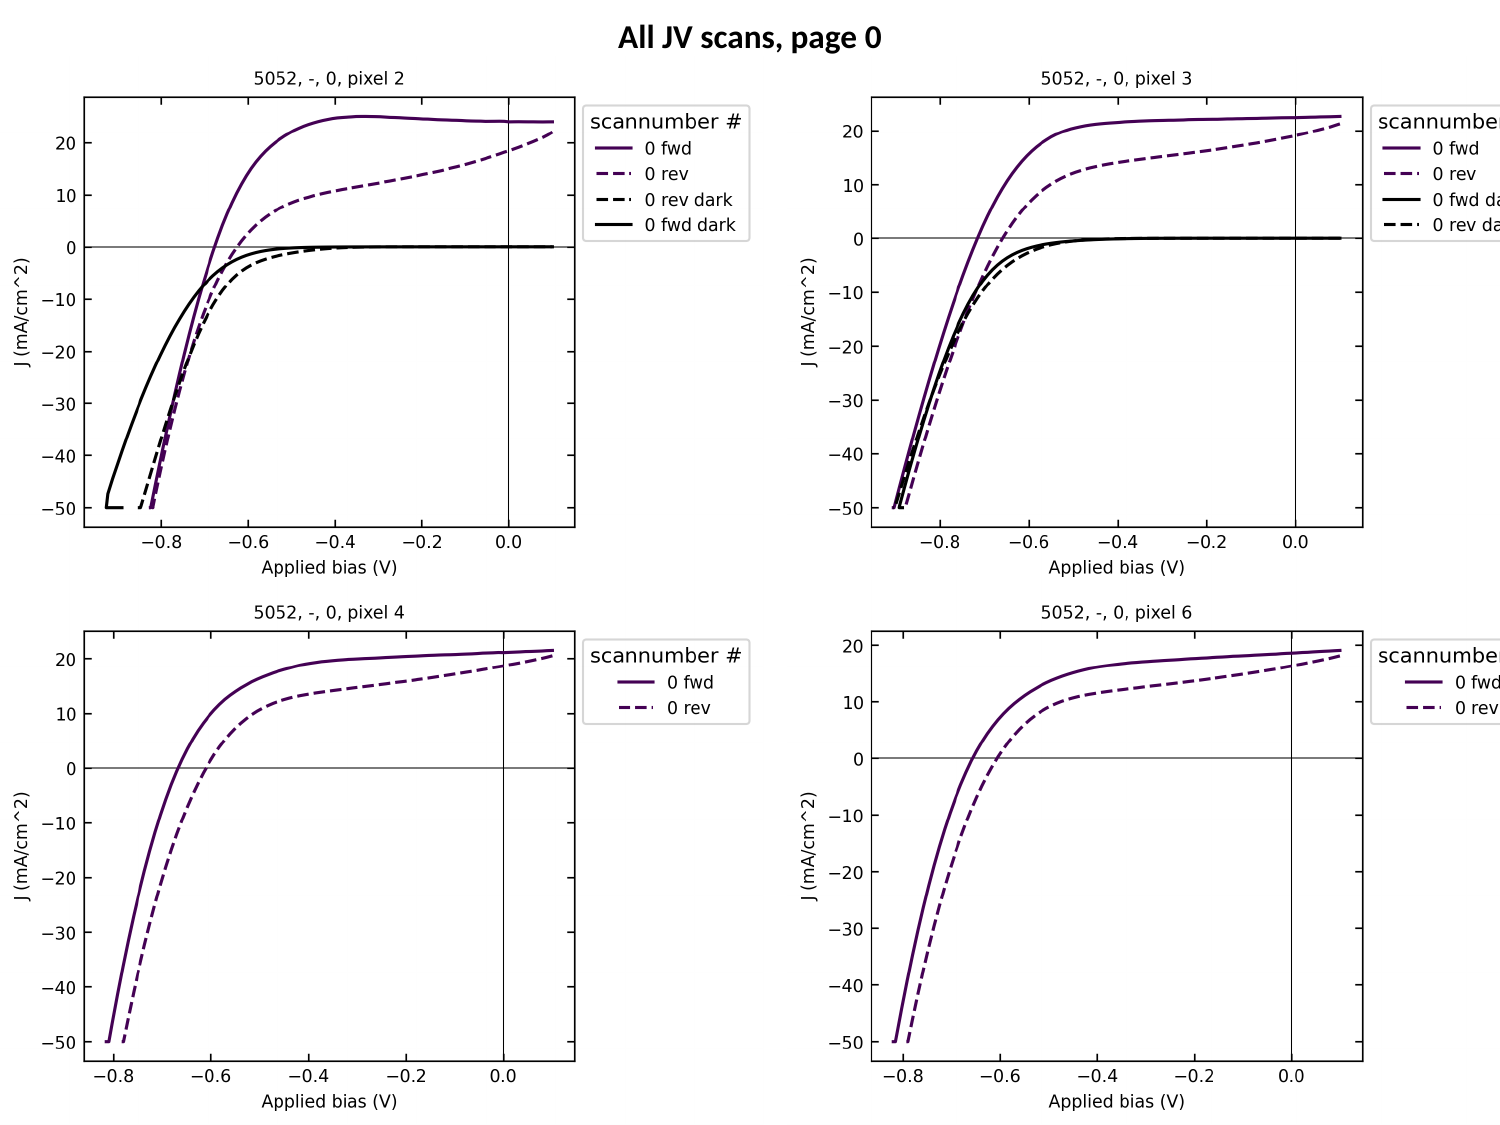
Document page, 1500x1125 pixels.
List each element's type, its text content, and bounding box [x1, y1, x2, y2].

picture [0, 56, 764, 1125]
title All JV scans, page 0 [0, 0, 1500, 75]
picture [787, 56, 1500, 1125]
